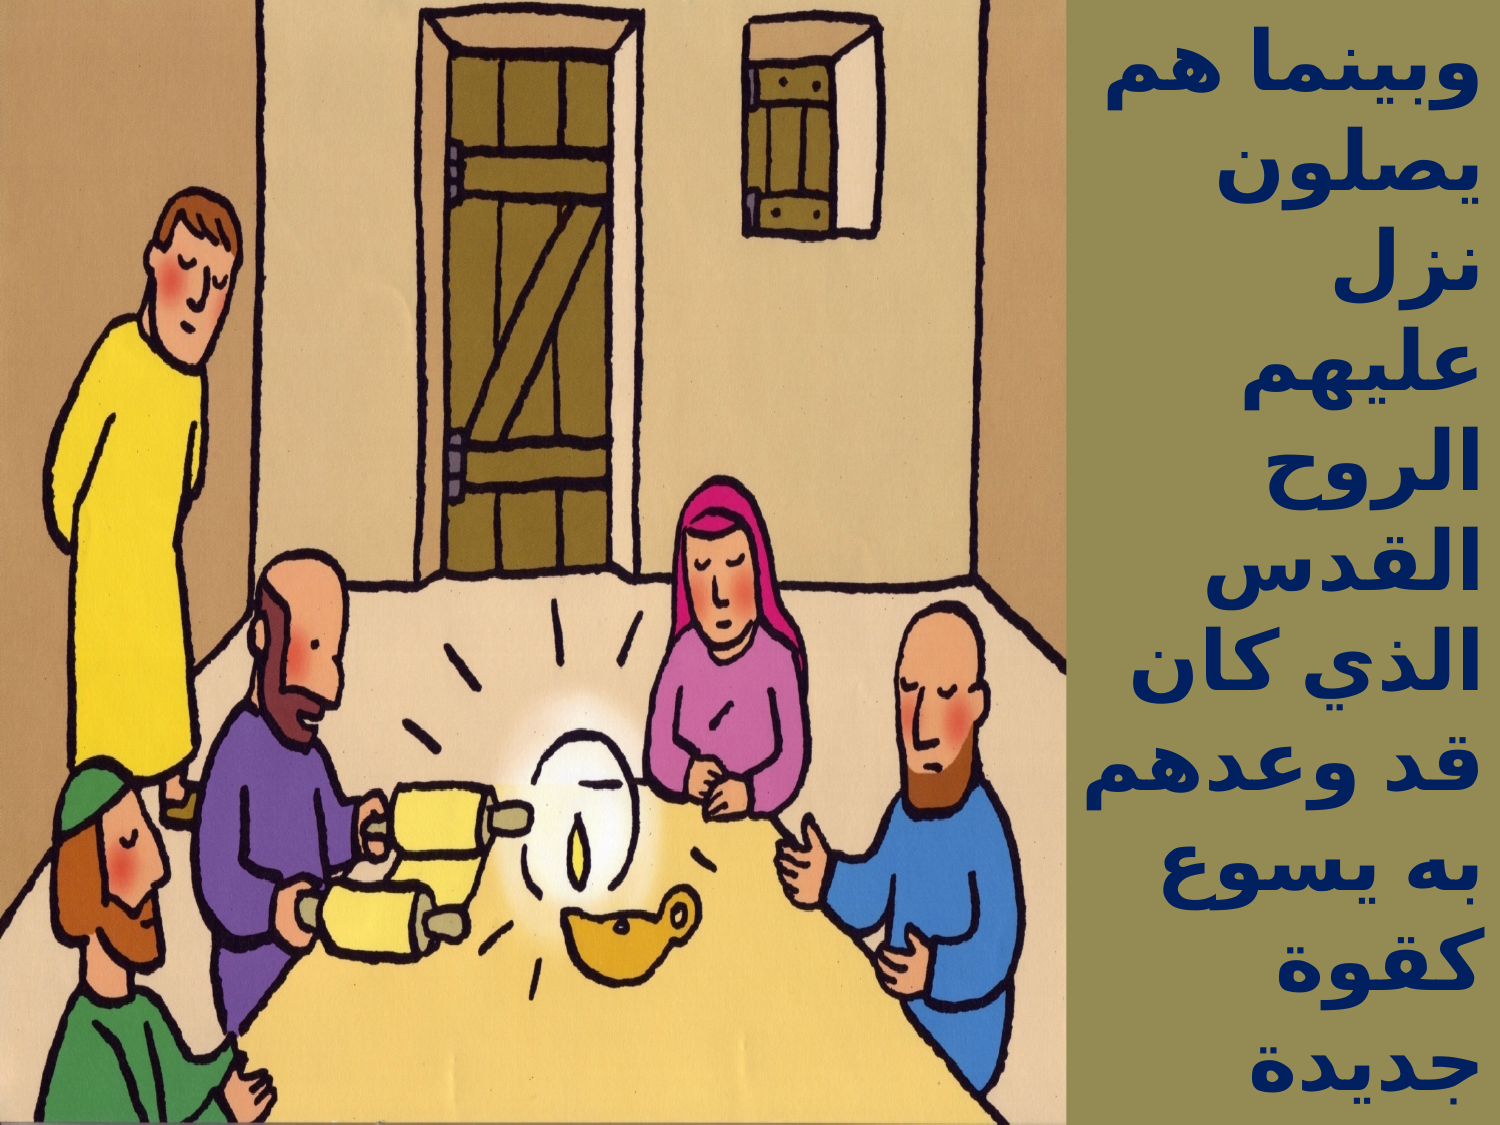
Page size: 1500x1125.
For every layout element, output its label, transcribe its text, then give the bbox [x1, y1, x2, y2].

text_box وبينما هم يصلون نزل عليهم الروح القدس الذي كان قد وعدهم به يسوع كقوة جديدة تنسكب عليهم فامتلؤا جميعهم من قوة الله القدير [1068, 0, 1500, 1125]
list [0, 0, 1067, 1125]
